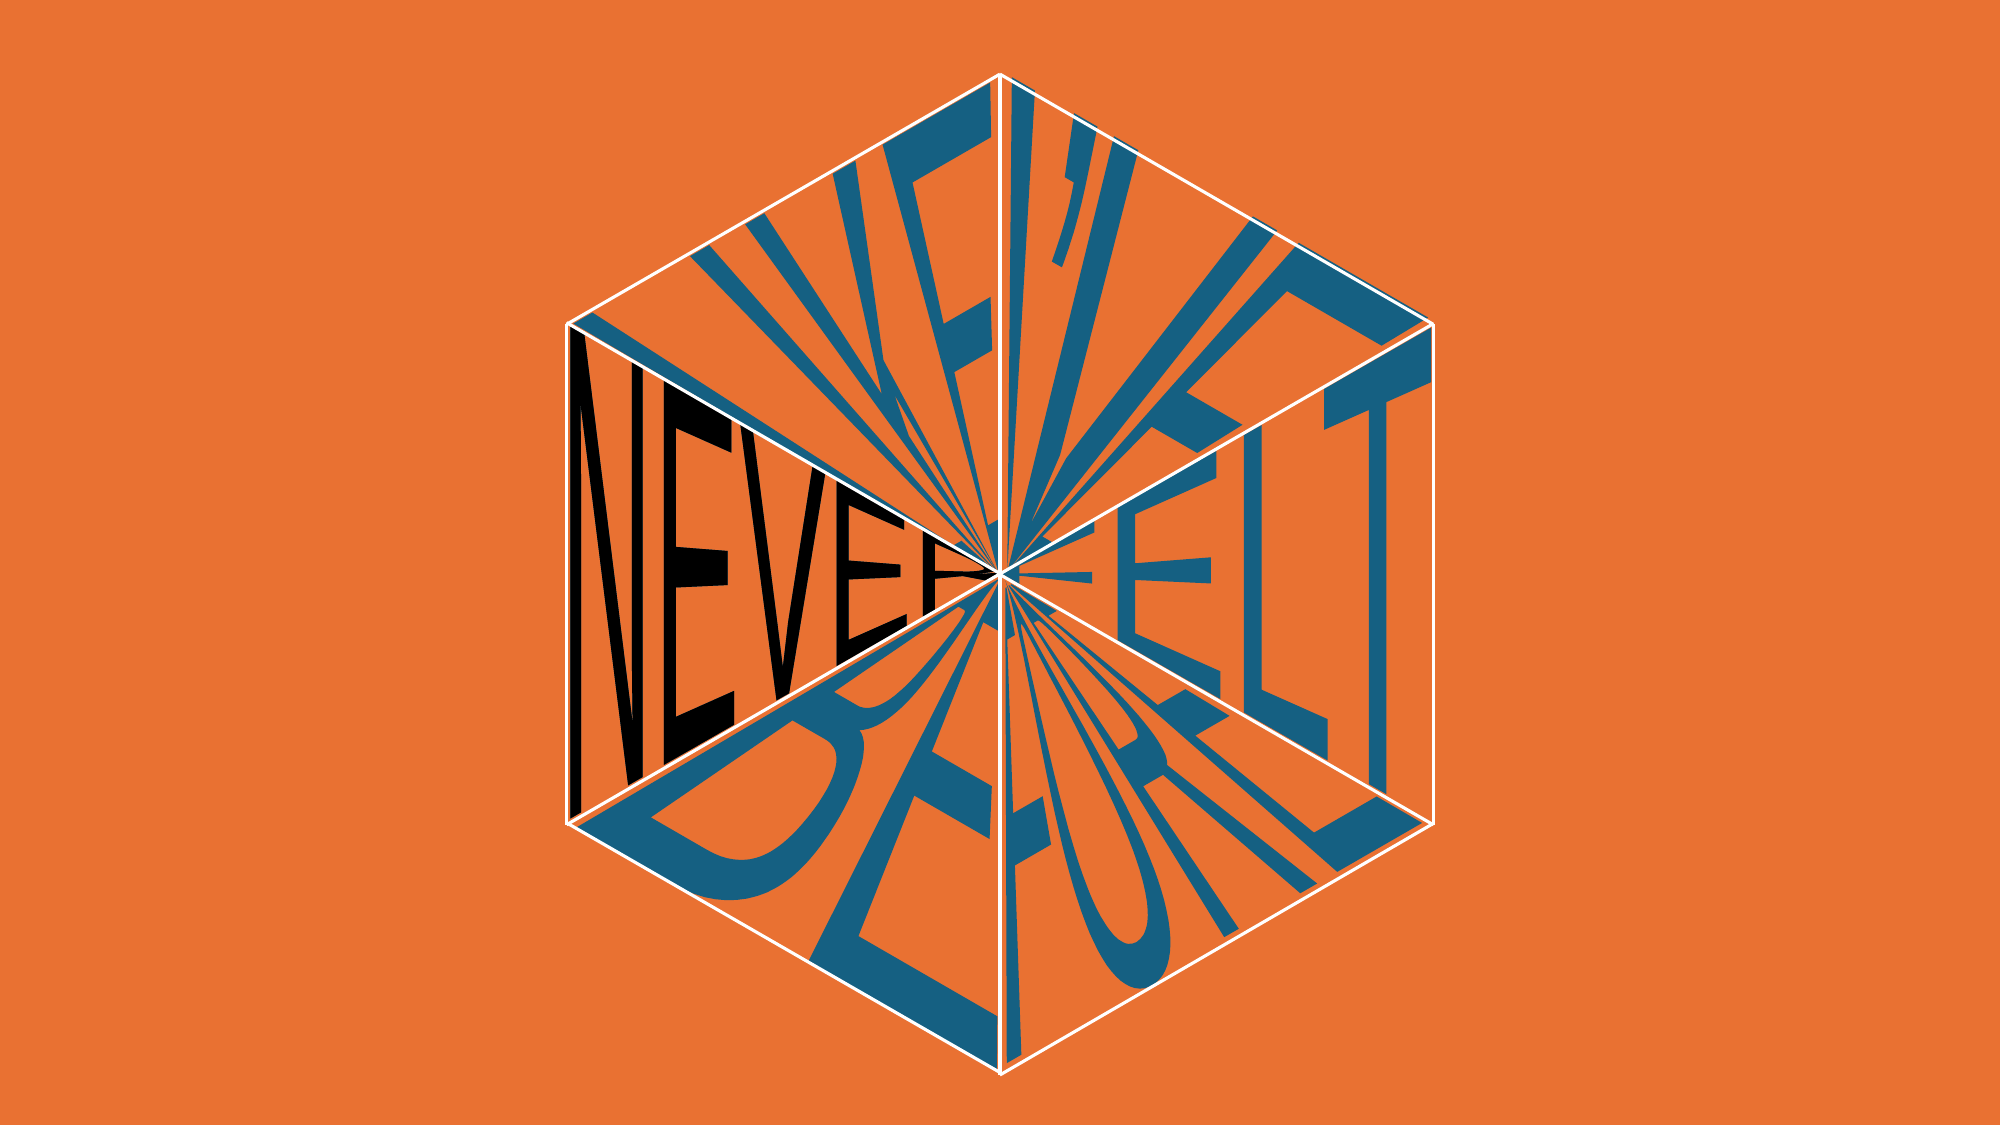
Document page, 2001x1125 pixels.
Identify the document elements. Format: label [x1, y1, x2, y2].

text_box [1001, 73, 1434, 323]
text_box [1001, 575, 1434, 826]
text_box [565, 573, 1001, 826]
text_box [566, 325, 999, 573]
text_box [999, 826, 1434, 1076]
text_box [565, 826, 999, 1073]
text_box [566, 73, 1001, 325]
text_box [999, 323, 1434, 575]
